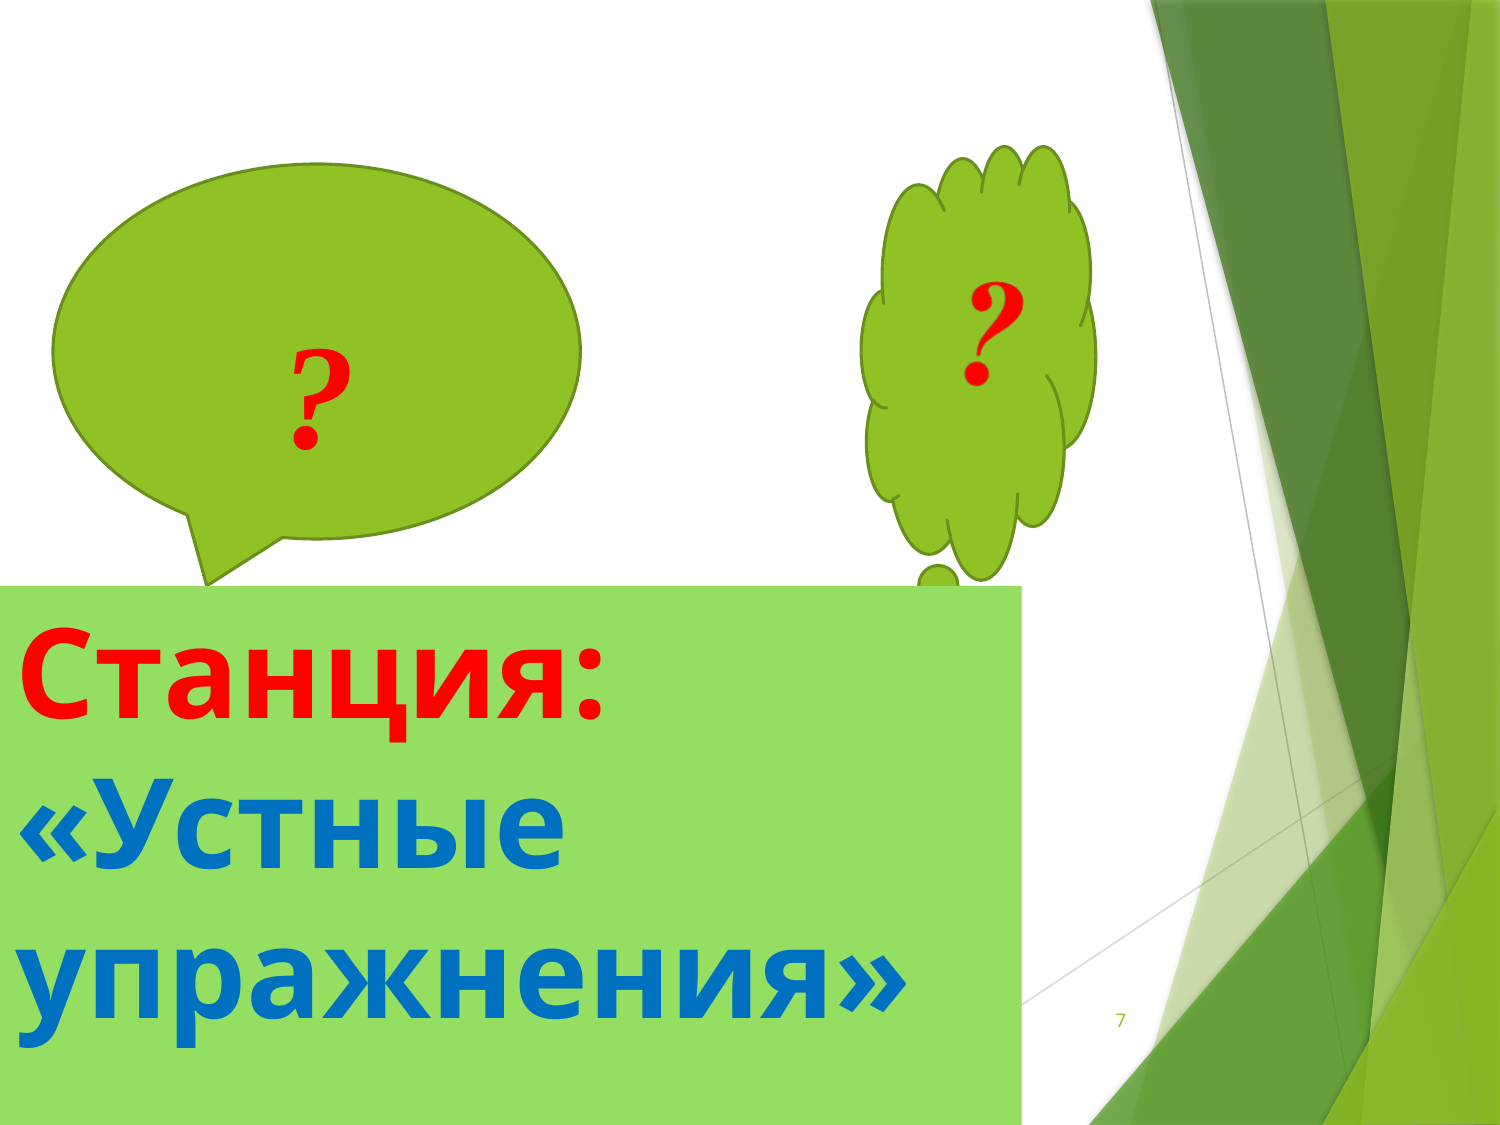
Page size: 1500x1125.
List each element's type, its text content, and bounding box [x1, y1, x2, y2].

text_box [902, 144, 1070, 192]
picture [860, 193, 1117, 510]
slide_number 7 [1057, 991, 1142, 1051]
title Станция: «Устные упражнения» [0, 585, 1022, 1125]
text_box [895, 518, 1049, 582]
text_box ? [265, 290, 416, 486]
text_box [51, 162, 582, 585]
text_box [917, 563, 960, 585]
